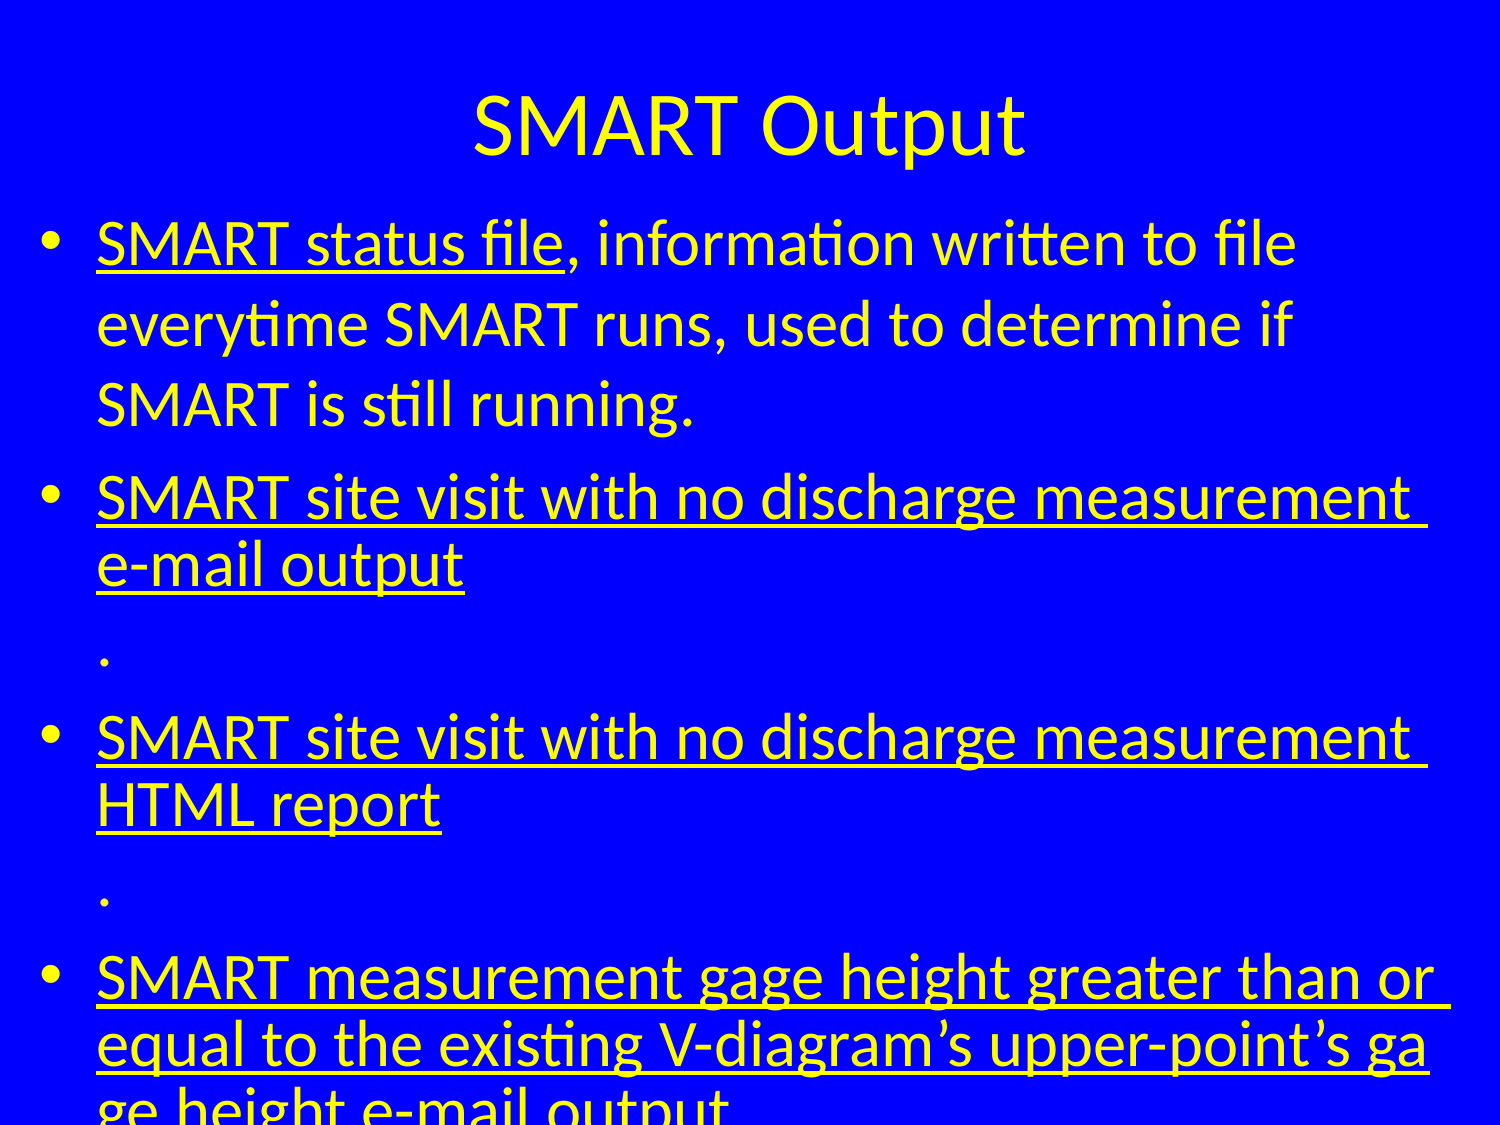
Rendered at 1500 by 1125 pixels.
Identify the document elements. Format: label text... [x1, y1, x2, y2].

list SMART status file, information written to file everytime SMART runs, used to determine if SMART is still running. SMART site visit with no discharge measurement e-mail output. SMART site visit with no discharge measurement HTML report. SMART measurement gage height greater than or equal to the existing V-diagram’s upper-point’s gage height e-mail output. [24, 191, 1471, 1088]
title SMART Output [75, 45, 1425, 191]
